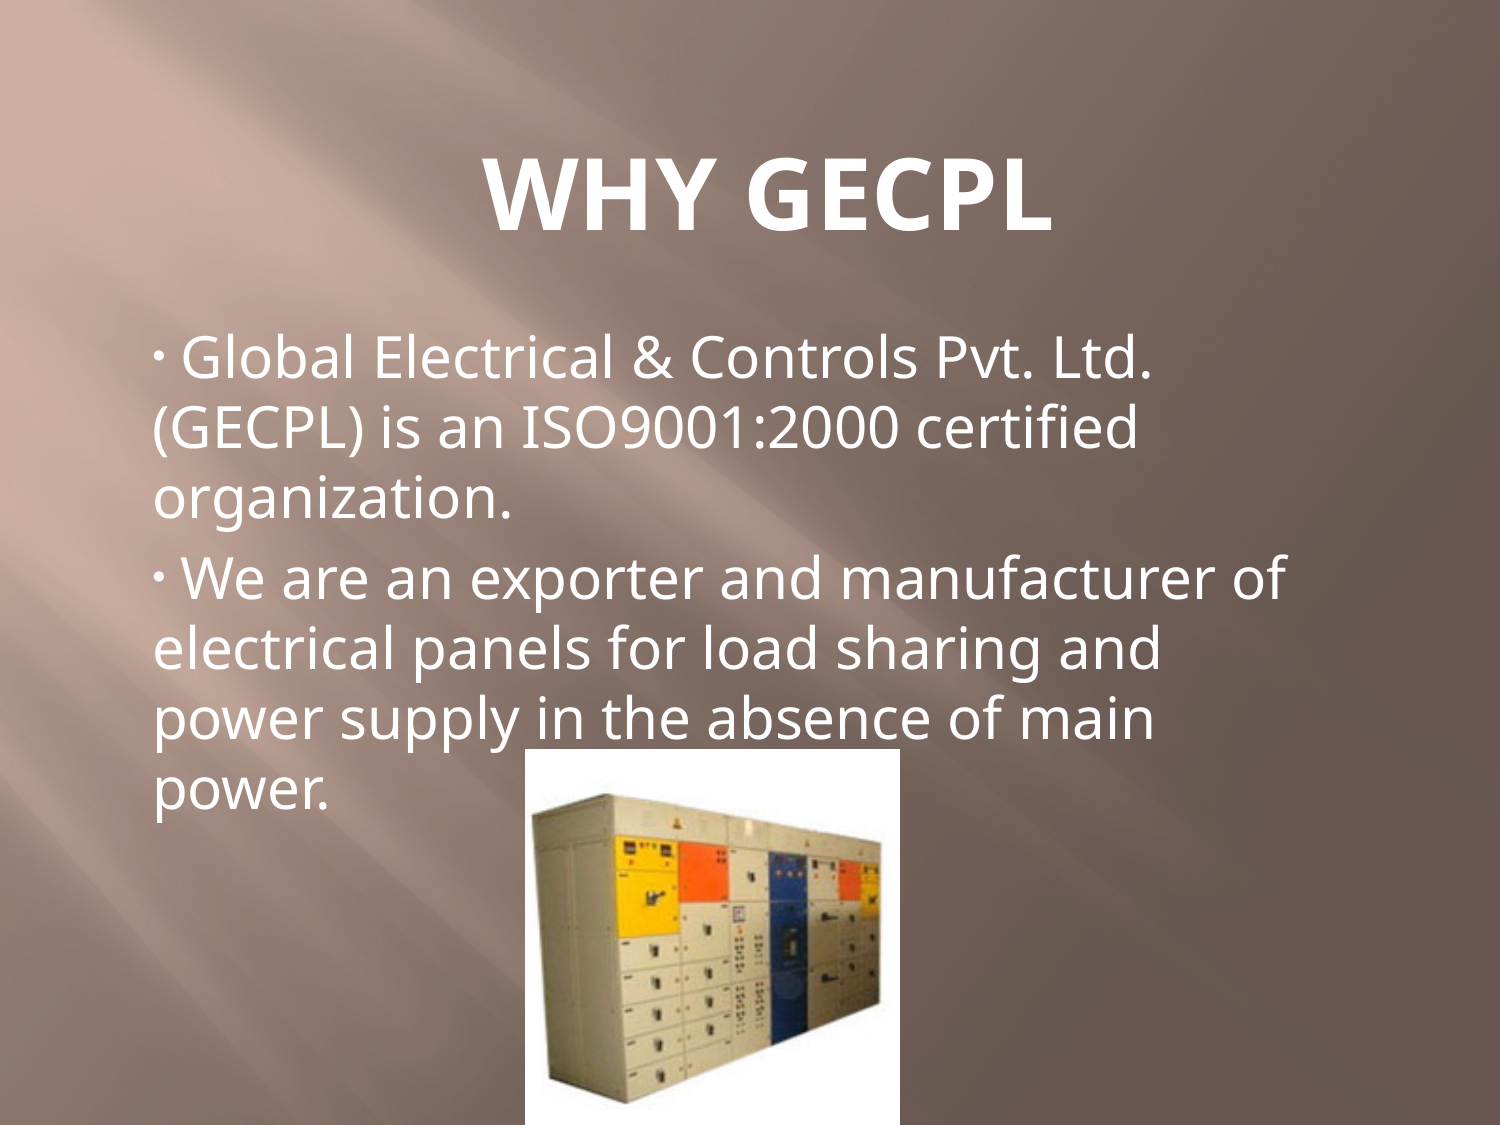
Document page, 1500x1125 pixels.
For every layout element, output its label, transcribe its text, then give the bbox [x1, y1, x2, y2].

title Why gecpl [99, 37, 1438, 250]
subtitle Global Electrical & Controls Pvt. Ltd.(GECPL) is an ISO9001:2000 certified organization. We are an exporter and manufacturer of electrical panels for load sharing and power supply in the absence of main power. [137, 312, 1338, 900]
picture [524, 749, 901, 1125]
